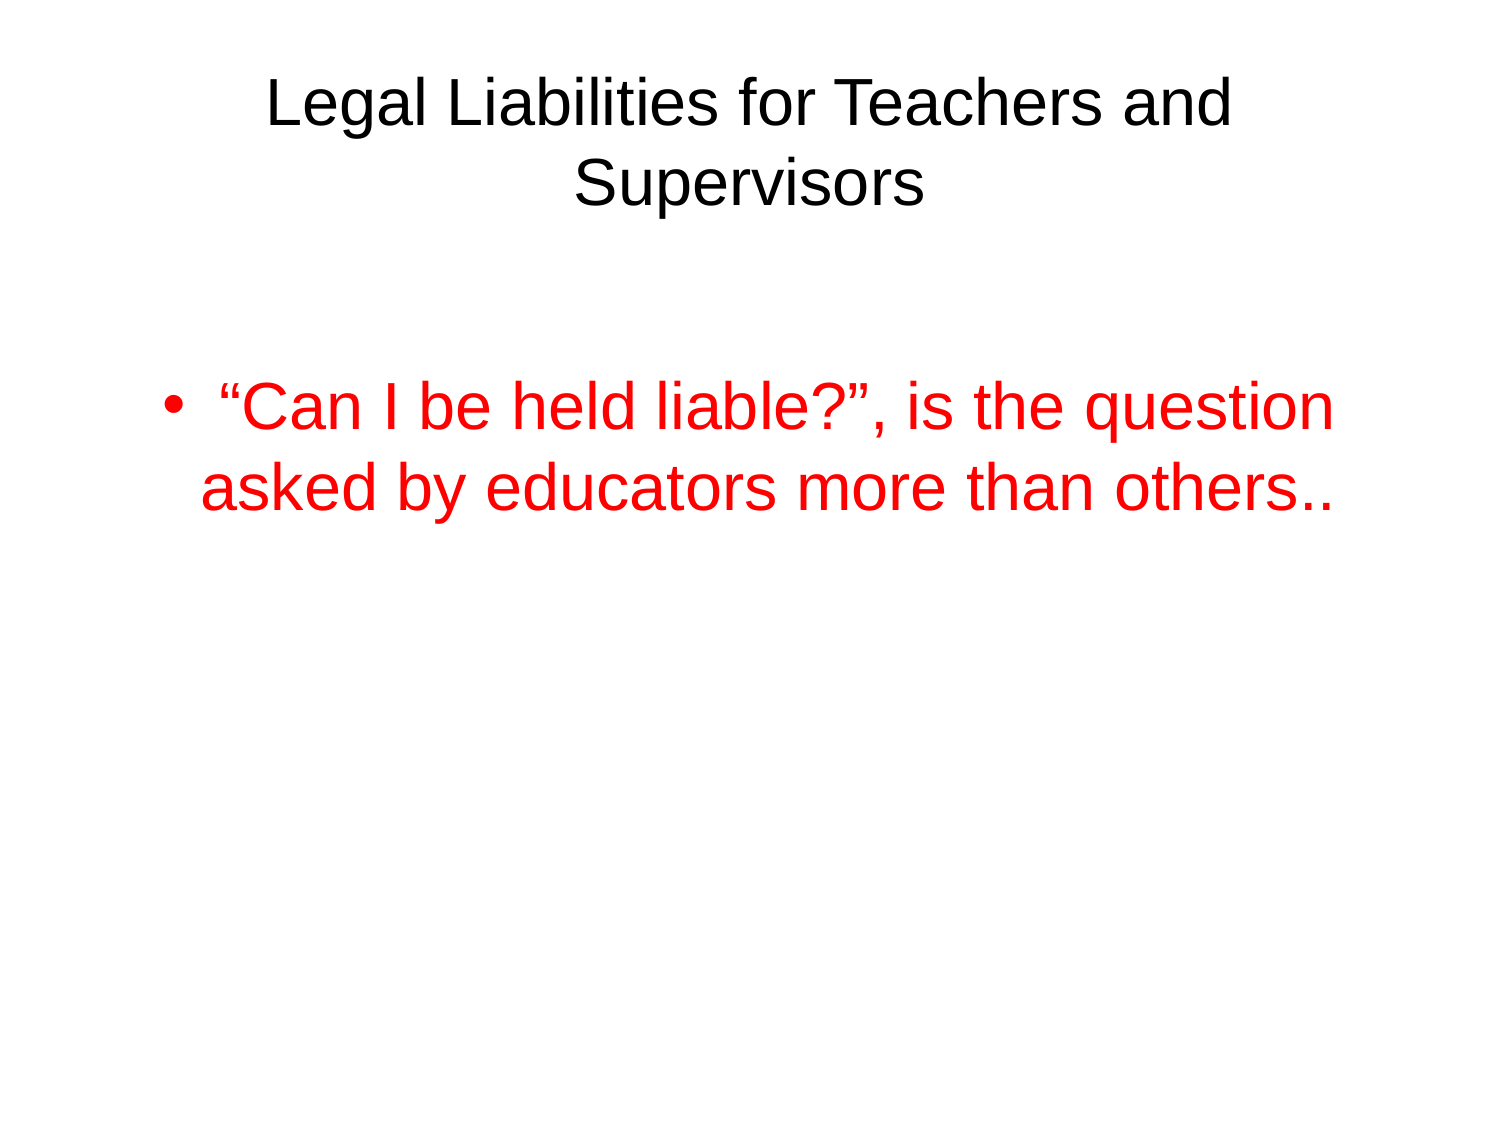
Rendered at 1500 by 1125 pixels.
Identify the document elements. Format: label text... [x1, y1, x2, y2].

list “Can I be held liable?”, is the question asked by educators more than others.. [74, 262, 1426, 1006]
title Legal Liabilities for Teachers and Supervisors [74, 44, 1426, 233]
